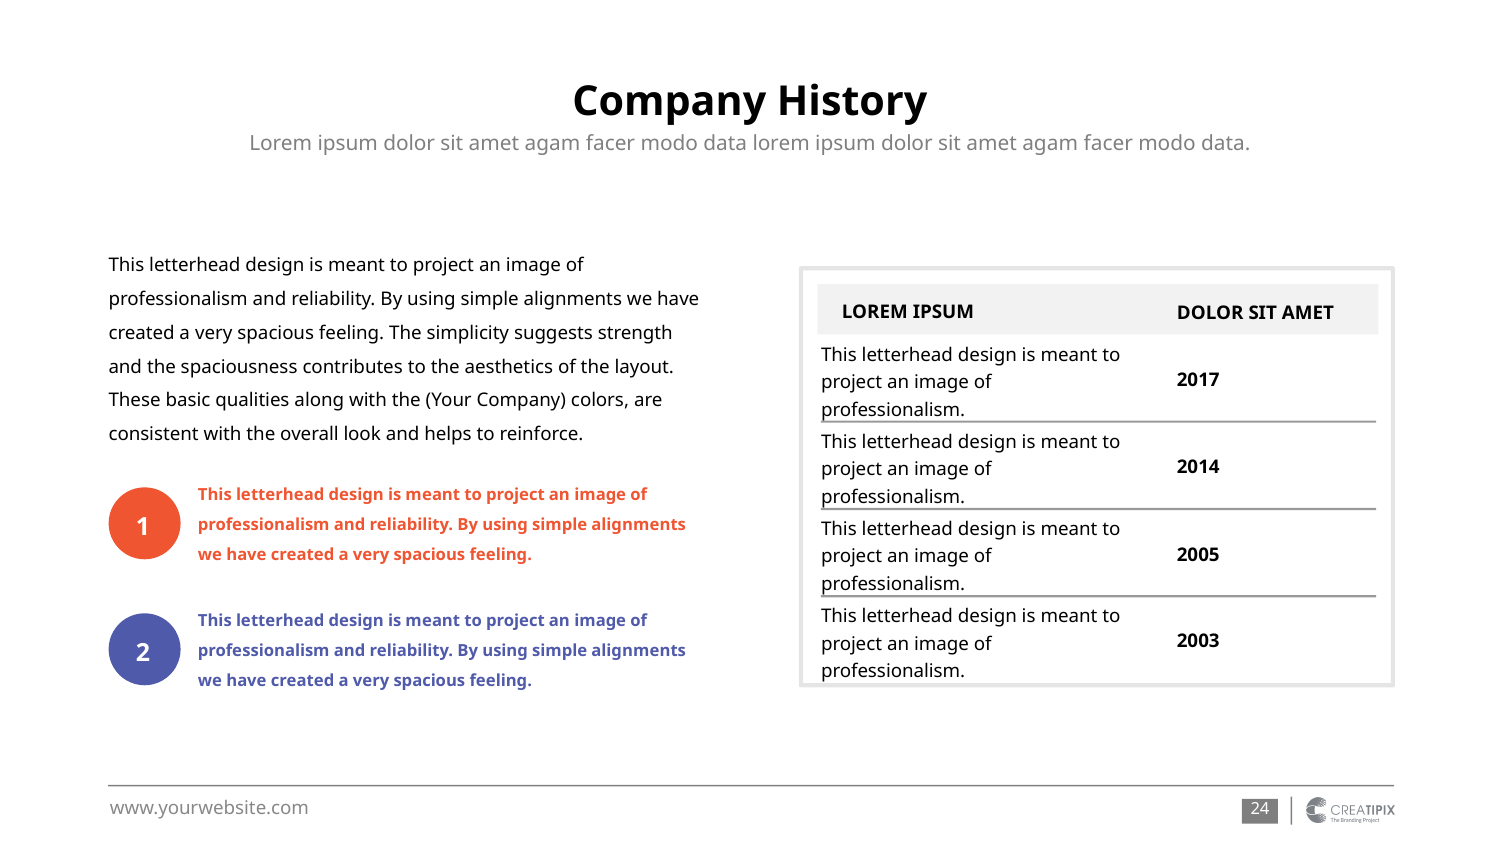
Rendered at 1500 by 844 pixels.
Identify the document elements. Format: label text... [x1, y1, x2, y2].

picture [1306, 797, 1395, 823]
slide_number ‹#› [1235, 792, 1286, 827]
text_box DOLOR SIT AMET [1176, 287, 1362, 330]
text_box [108, 602, 704, 687]
text_box This letterhead design is meant to project an image of professionalism. [821, 340, 1140, 417]
text_box This letterhead design is meant to project an image of professionalism. [821, 429, 1140, 504]
text_box 2005 [1176, 529, 1362, 571]
text_box [800, 268, 1393, 686]
text_box This letterhead design is meant to project an image of professionalism and reliability. By using simple alignments we have created a very spacious feeling. The simplicity suggests strength and the spaciousness contributes to the aesthetics of the layout. These basic qualities along with the (Your Company) colors, are consistent with the overall look and helps to reinforce. [108, 252, 704, 434]
text_box LOREM IPSUM [841, 287, 1005, 327]
footer www.yourwebsite.com [94, 794, 455, 819]
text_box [108, 476, 704, 561]
text_box 2014 [1176, 442, 1362, 484]
list Lorem ipsum dolor sit amet agam facer modo data lorem ipsum dolor sit amet agam facer modo data. [107, 128, 1393, 156]
text_box 2003 [1176, 616, 1362, 658]
text_box [817, 284, 1379, 335]
text_box 2017 [1176, 355, 1362, 397]
text_box This letterhead design is meant to project an image of professionalism. [821, 603, 1140, 678]
title Company History [103, 69, 1397, 128]
text_box This letterhead design is meant to project an image of professionalism. [821, 516, 1140, 591]
